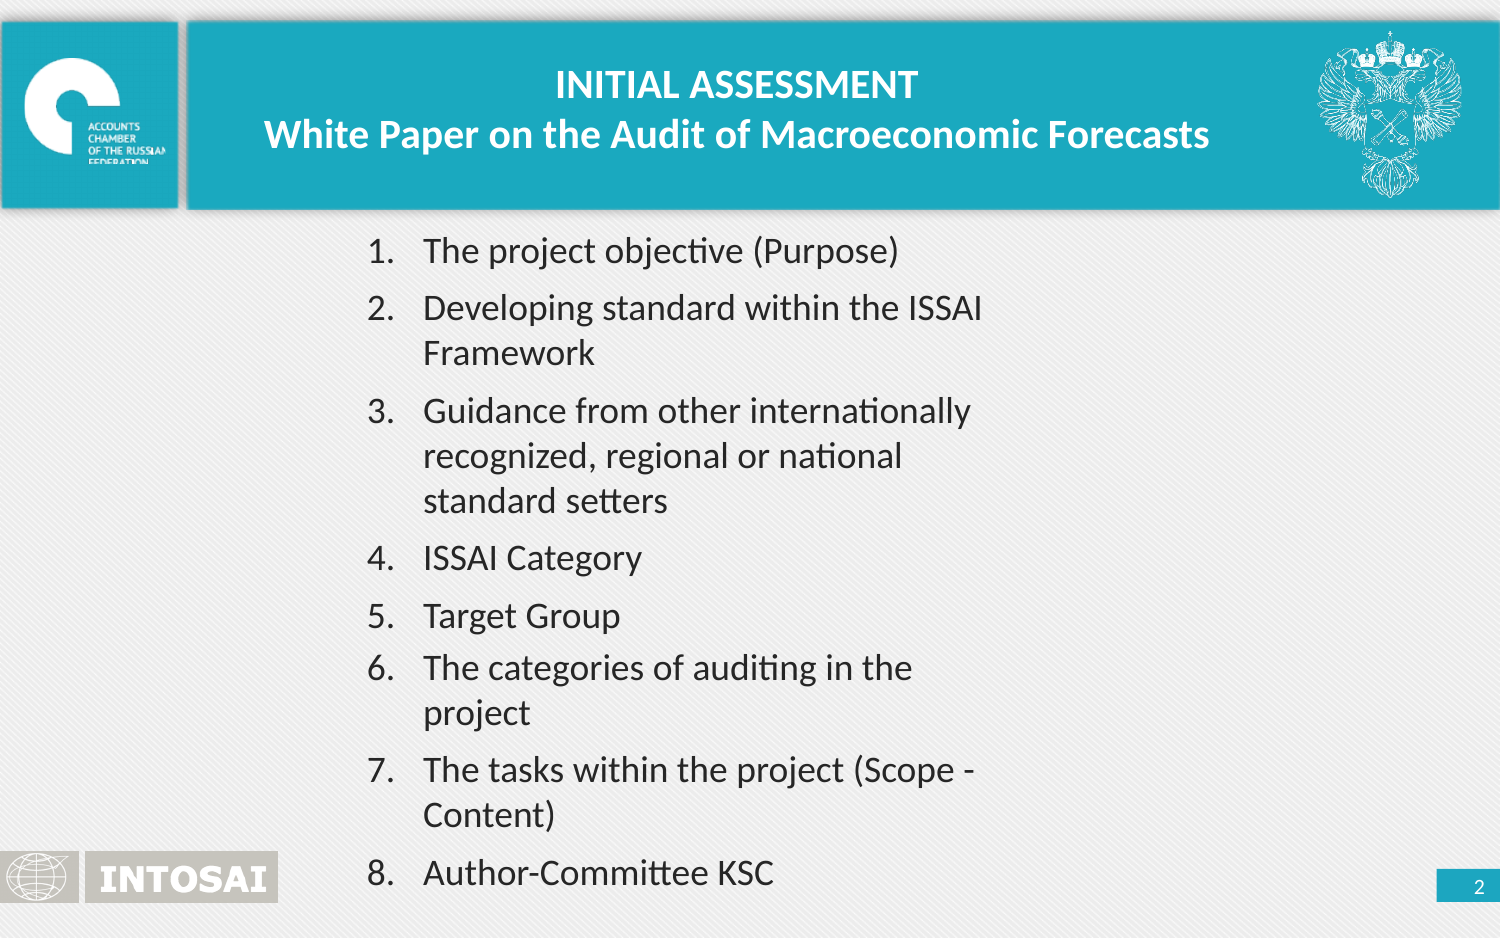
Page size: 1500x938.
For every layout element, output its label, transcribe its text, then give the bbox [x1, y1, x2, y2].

text_box The project objective (Purpose) Developing standard within the ISSAI Framework Guidance from other internationally recognized, regional or national standard setters ISSAI Category Target Group The categories of auditing in the project The tasks within the project (Scope - Content) Author-Committee KSC [349, 215, 1034, 903]
text_box INITIAL ASSESSMENT White Paper on the Audit of Macroeconomic Forecasts [219, 49, 1255, 165]
picture [0, 0, 1500, 938]
